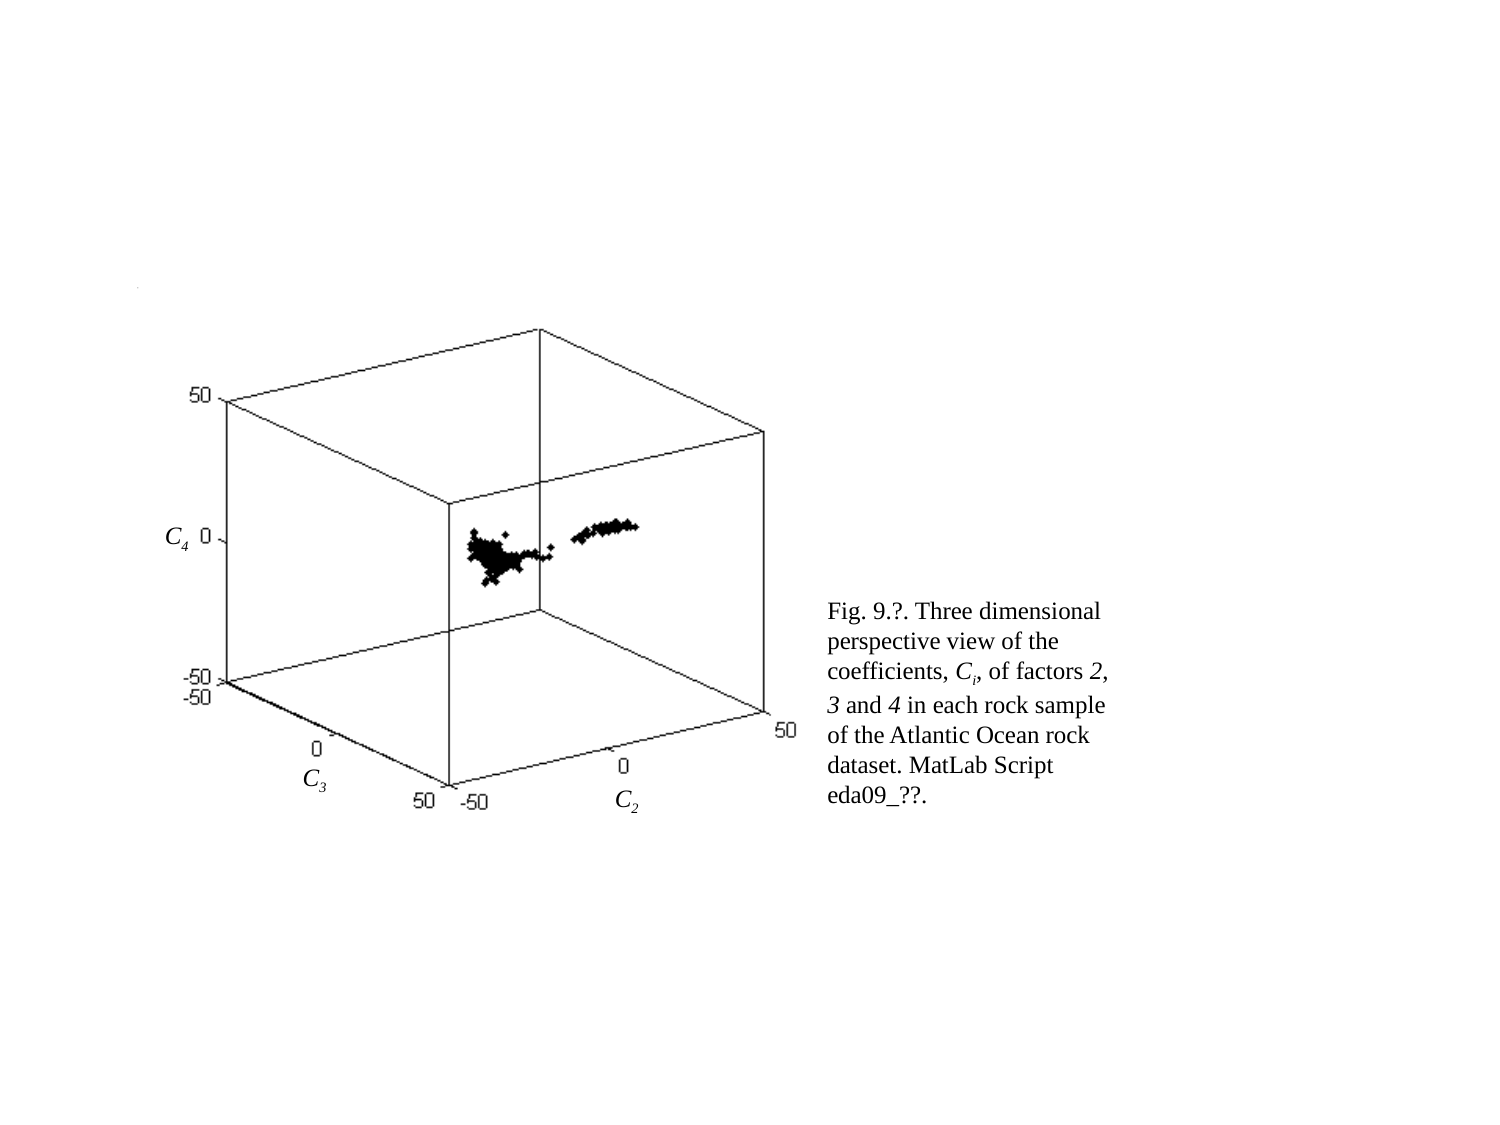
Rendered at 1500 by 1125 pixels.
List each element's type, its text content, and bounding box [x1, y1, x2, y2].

text_box Fig. 9.?. Three dimensional perspective view of the coefficients, Ci, of factors 2, 3 and 4 in each rock sample of the Atlantic Ocean rock dataset. MatLab Script eda09_??. [832, 587, 1138, 816]
picture [137, 287, 829, 846]
